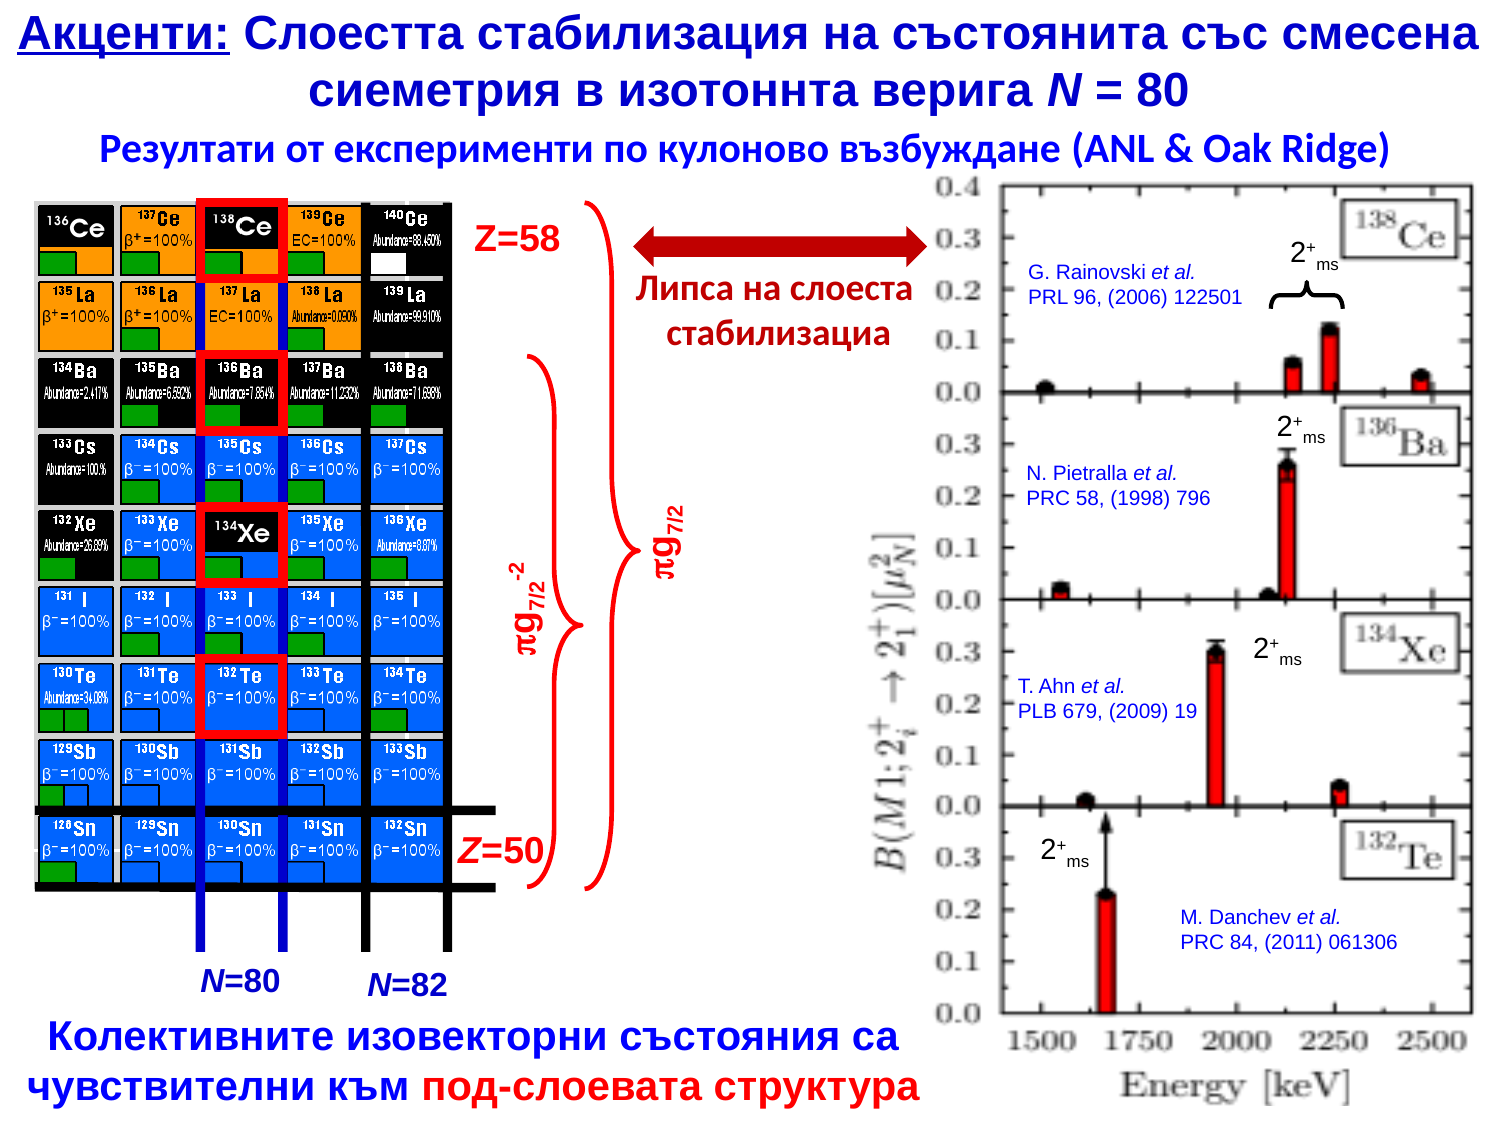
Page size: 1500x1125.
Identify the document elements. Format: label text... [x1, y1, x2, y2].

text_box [34, 201, 451, 889]
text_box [489, 355, 582, 888]
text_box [584, 202, 689, 890]
text_box Акценти: Слоестта стабилизация на състоянита със смесена сиеметрия в изотоннта верига N = 80 [0, 0, 1500, 113]
text_box Резултати от експерименти по кулоново възбуждане (ANL & Oak Ridge) [0, 113, 1500, 179]
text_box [822, 172, 1500, 1106]
text_box N=82 [352, 956, 463, 1001]
text_box N=80 [185, 951, 296, 1001]
text_box Z=50 [455, 818, 484, 879]
text_box Колективните изовекторни състояния са чувствителни към под-слоевата структура [0, 1001, 963, 1117]
text_box Z=58 [459, 206, 576, 266]
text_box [618, 225, 939, 362]
